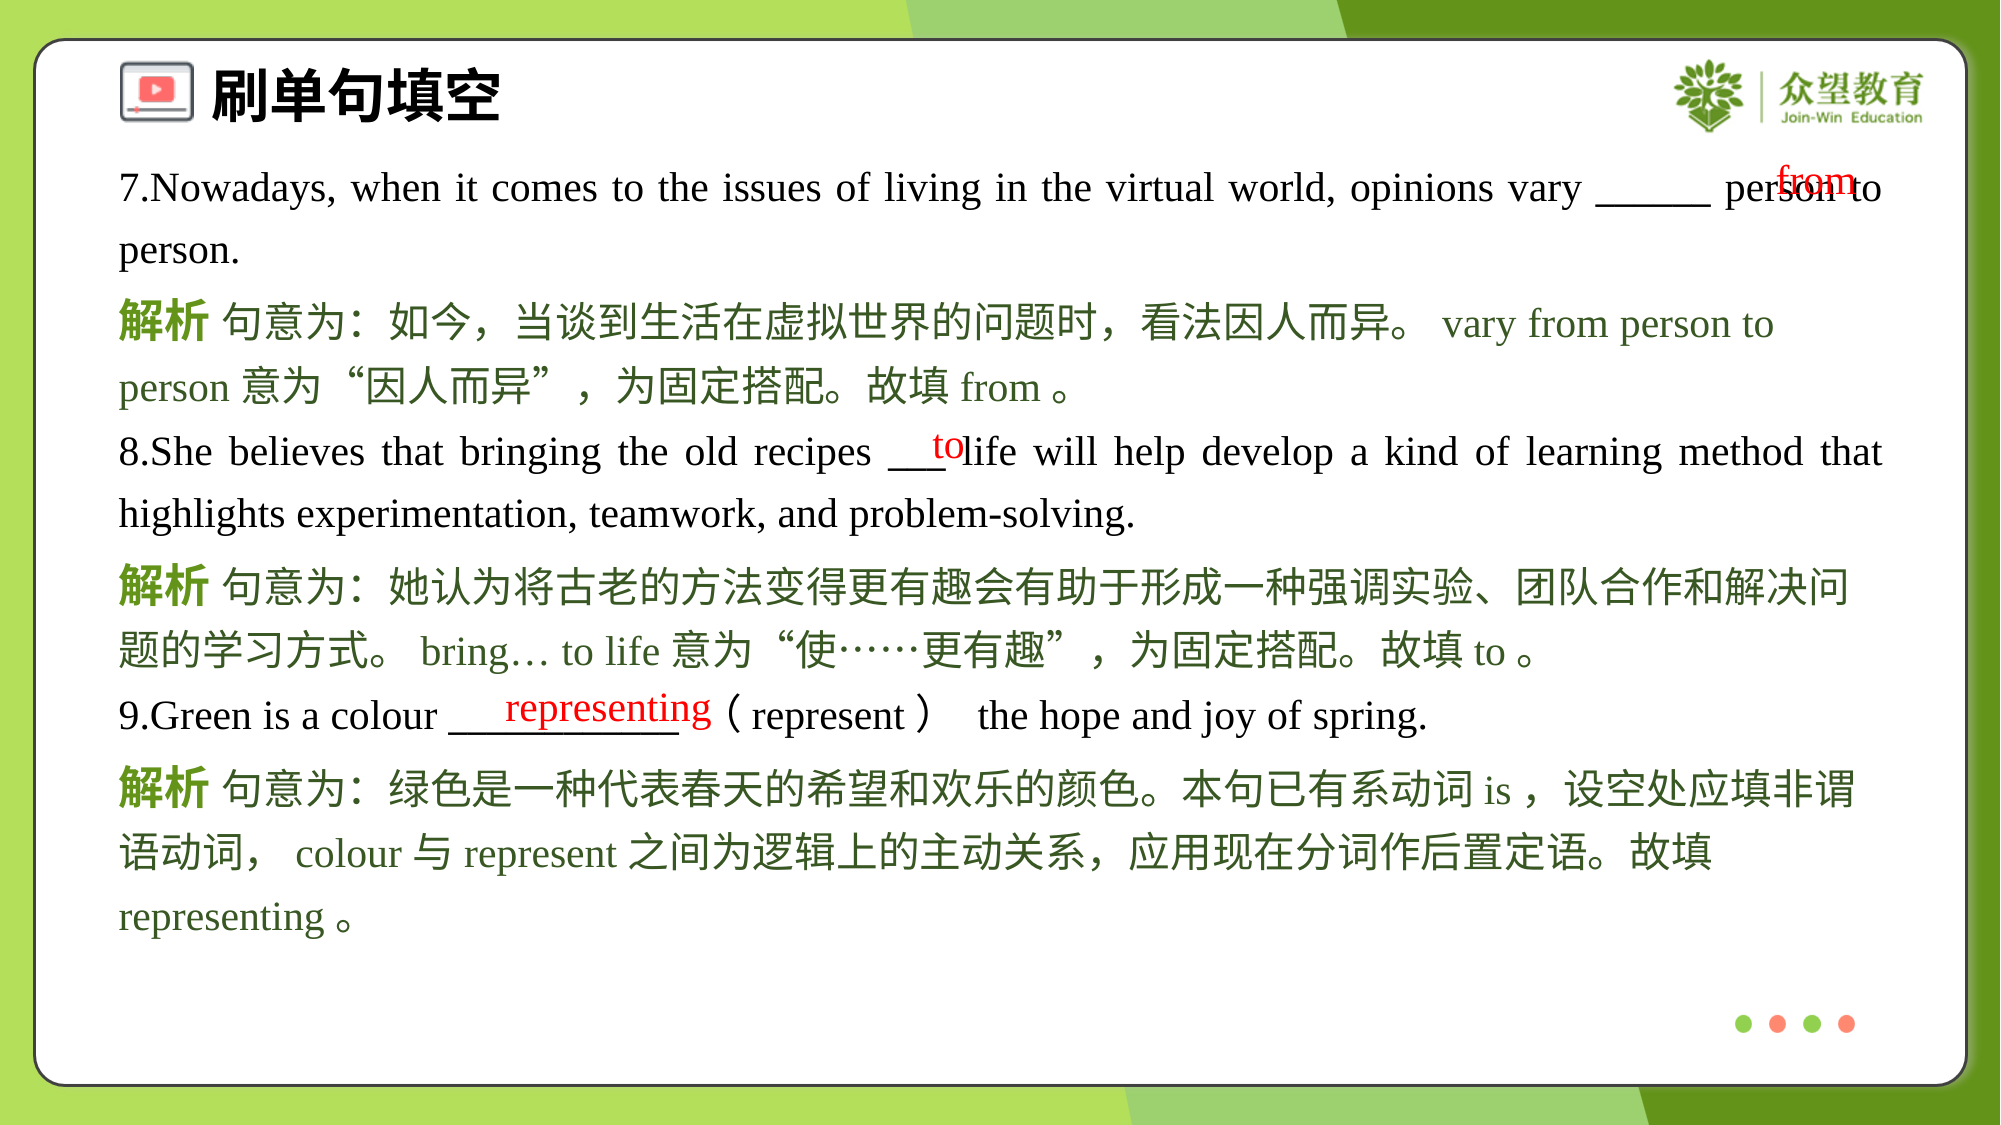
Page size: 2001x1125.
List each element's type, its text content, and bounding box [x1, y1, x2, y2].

text_box from [1771, 140, 1862, 199]
picture [0, 0, 2000, 1125]
text_box 解析 句意为：如今，当谈到生活在虚拟世界的问题时，看法因人而异。vary from person to person意为“因人而异”，为固定搭配。故填from。 [118, 278, 1883, 405]
text_box 解析 句意为：她认为将古老的方法变得更有趣会有助于形成一种强调实验、团队合作和解决问题的学习方式。bring… to life意为“使……更有趣”，为固定搭配。故填to。 [118, 542, 1883, 669]
text_box 7.Nowadays, when it comes to the issues of living in the virtual world, opinions vary ______ person to person. [118, 146, 1883, 267]
text_box 8.She believes that bringing the old recipes ___ life will help develop a kind of learning method that highlights experimentation, teamwork, and problem-solving. [118, 411, 1883, 531]
text_box to [927, 404, 970, 463]
text_box 9.Green is a colour ____________ （represent） the hope and joy of spring. [118, 675, 1883, 733]
text_box 解析 句意为：绿色是一种代表春天的希望和欢乐的颜色。本句已有系动词is，设空处应填非谓语动词，colour与represent之间为逻辑上的主动关系，应用现在分词作后置定语。故填representing。 [118, 744, 1883, 872]
text_box representing [501, 667, 717, 725]
